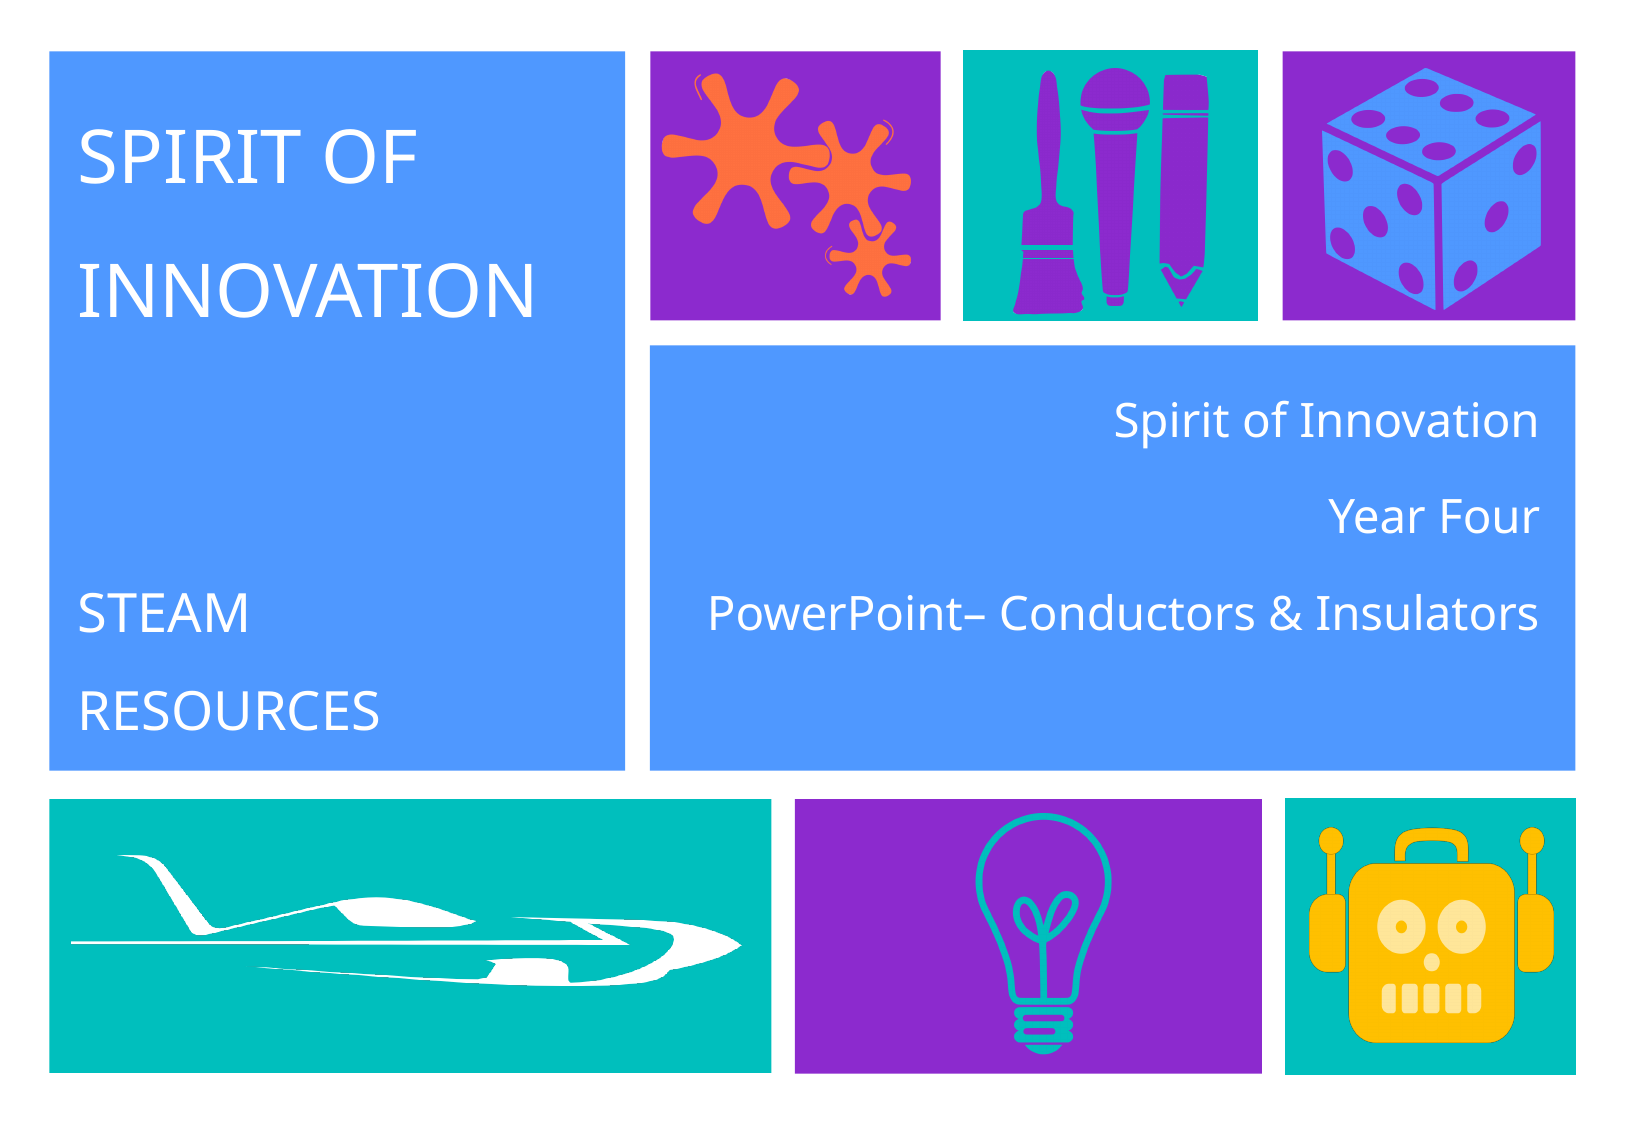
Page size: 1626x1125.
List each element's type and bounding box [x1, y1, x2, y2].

text_box [49, 51, 1576, 1074]
